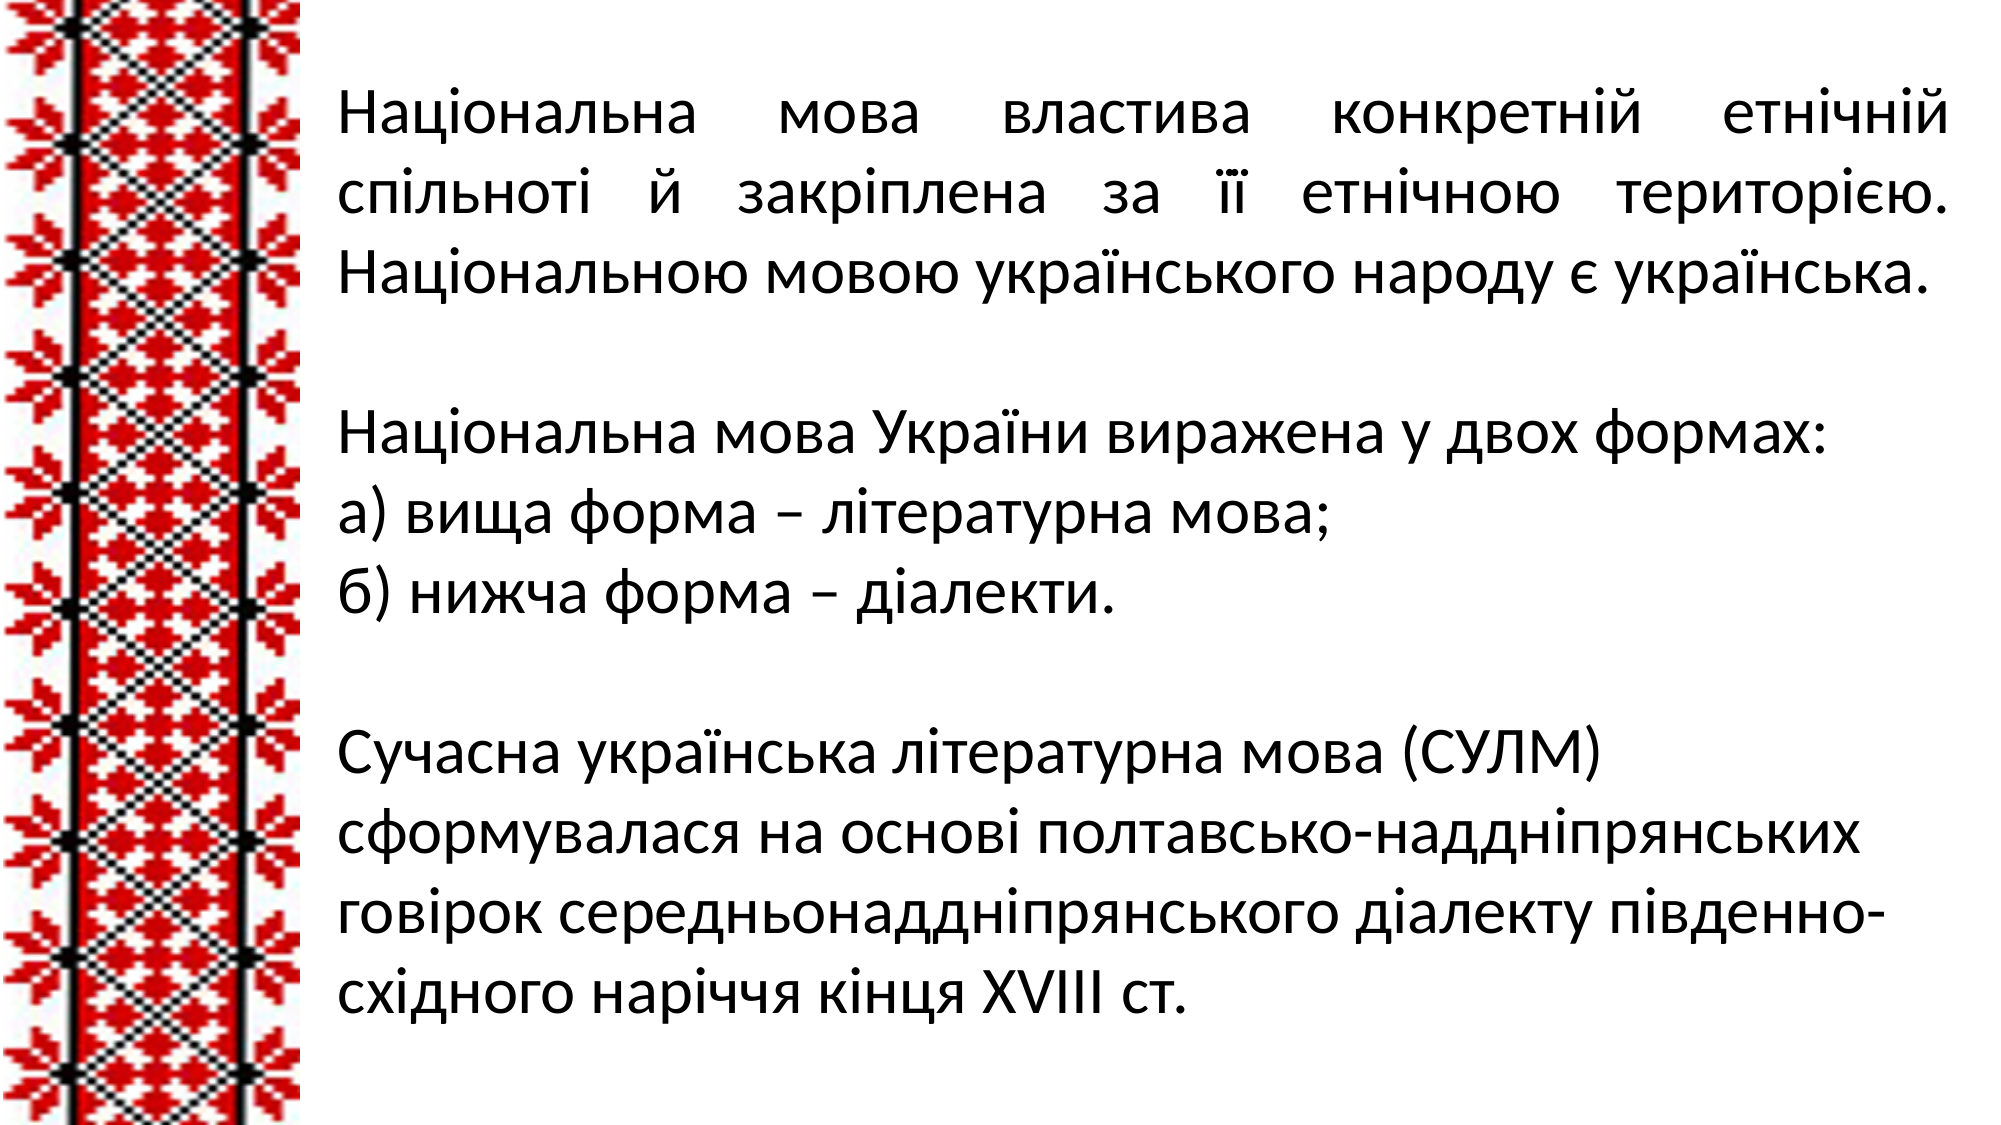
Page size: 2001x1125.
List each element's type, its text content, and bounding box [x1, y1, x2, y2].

picture [3, 0, 300, 1125]
text_box Національна мова властива конкретній етнічній спільноті й закріплена за її етнічною територією. Національною мовою українського народу є українська. Національна мова України виражена у двох формах: а) вища форма – літературна мова; б) нижча форма – діалекти. Сучасна українська літературна мова (СУЛМ) сформувалася на основі полтавсько-наддніпрянських говірок середньонаддніпрянського діалекту південно-східного наріччя кінця ХVIII ст. [323, 59, 1967, 1034]
